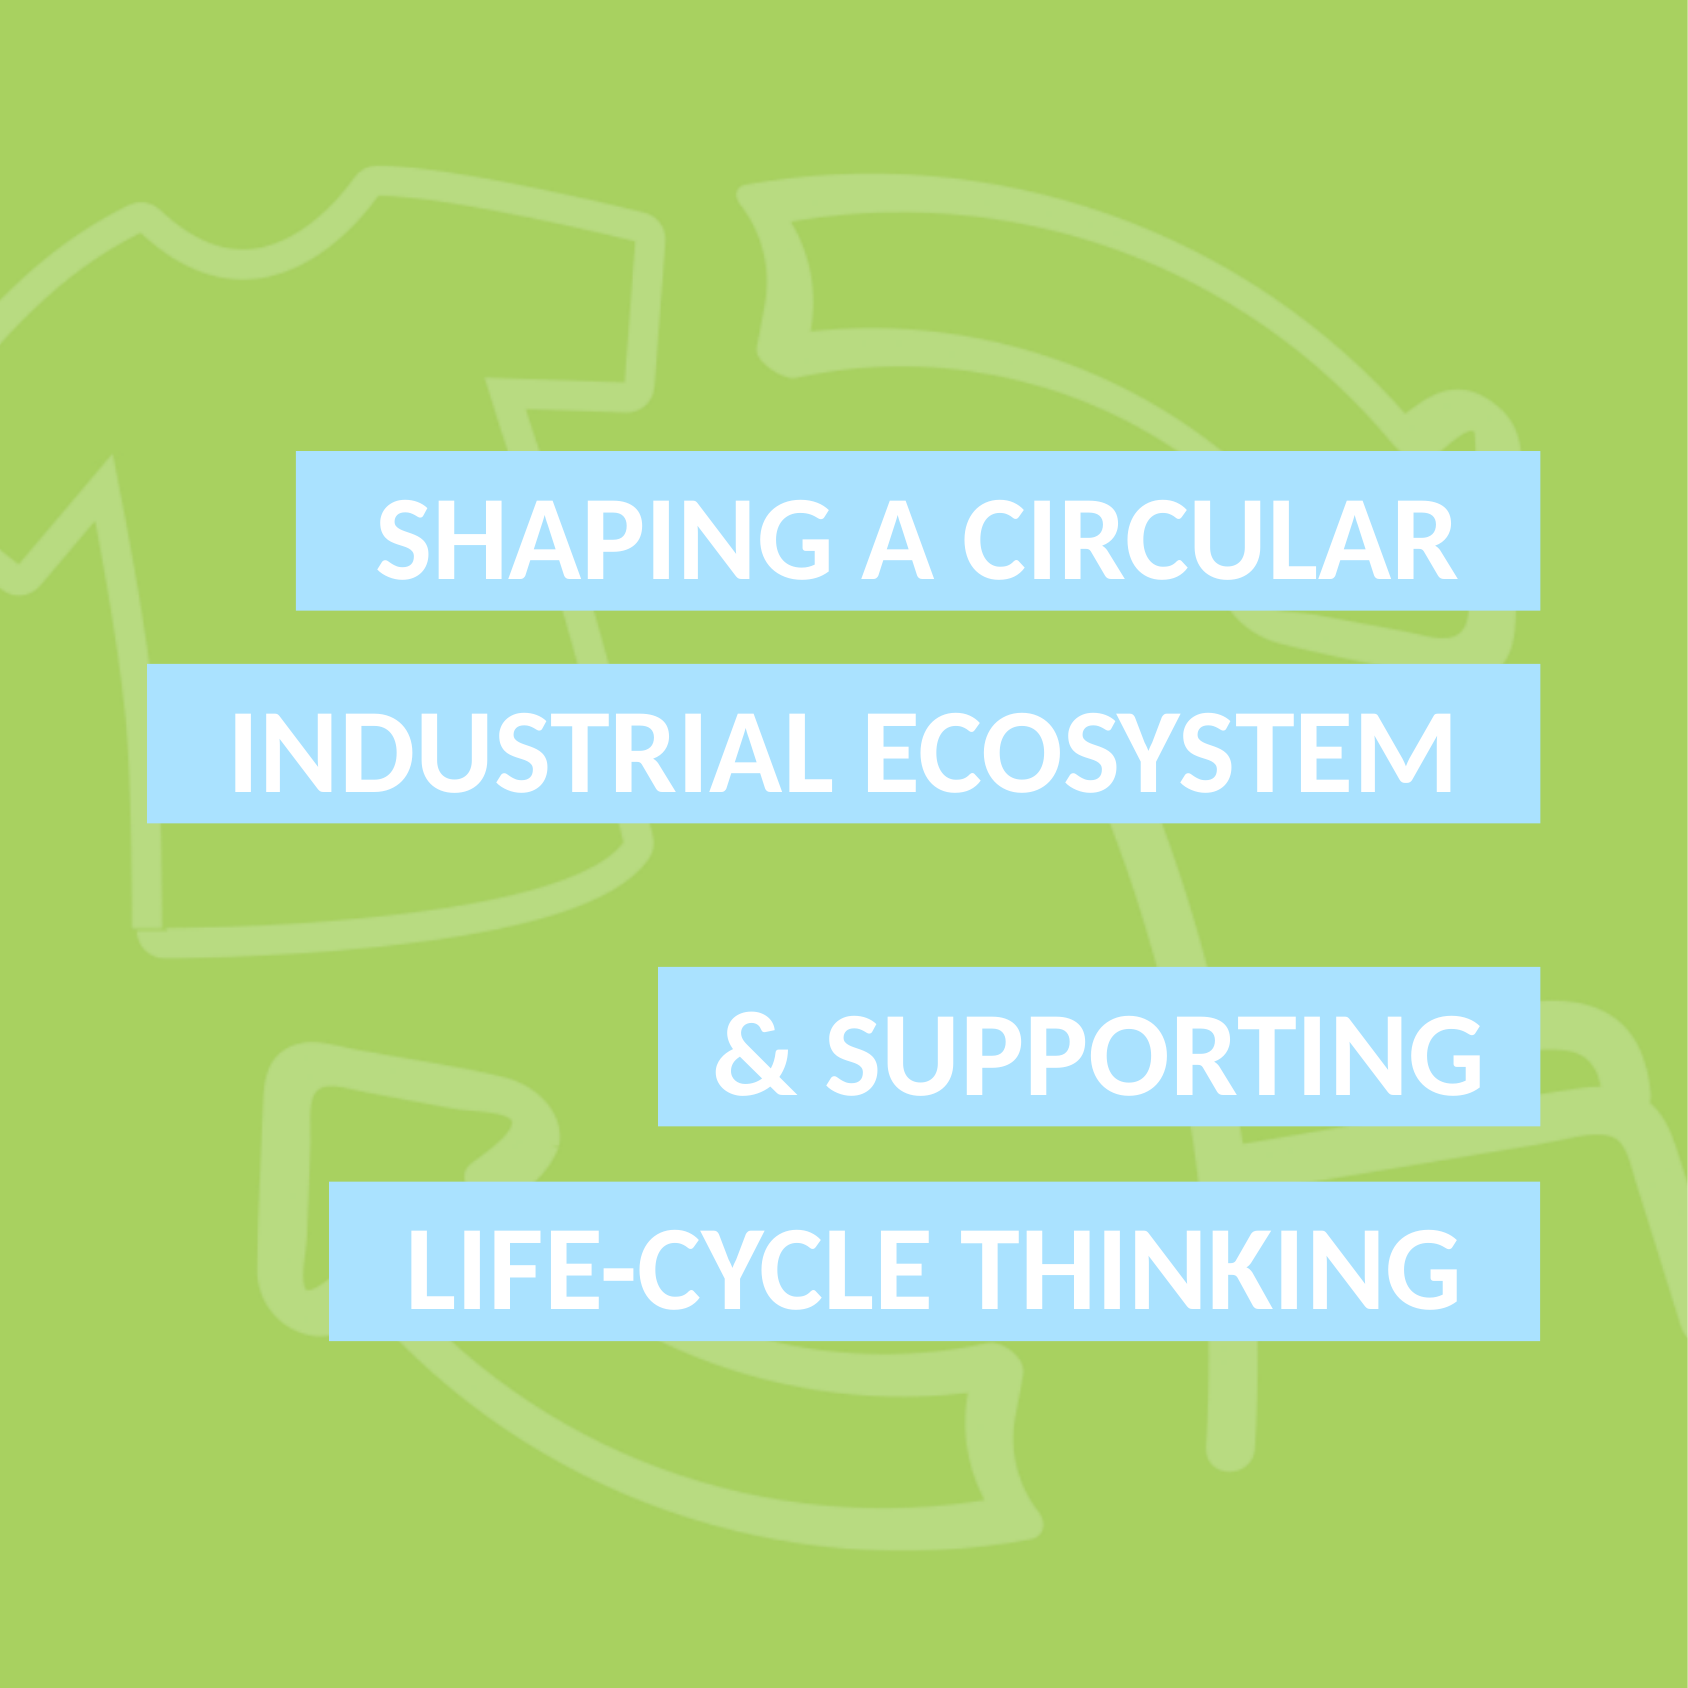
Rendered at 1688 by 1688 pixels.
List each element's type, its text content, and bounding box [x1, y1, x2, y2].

text_box Shaping a circular [295, 451, 1541, 611]
text_box & supporting [658, 966, 1541, 1127]
text_box life-cycle thinking [329, 1181, 1541, 1342]
text_box industrial ecosystem [147, 663, 1541, 824]
picture [0, 0, 1688, 1688]
